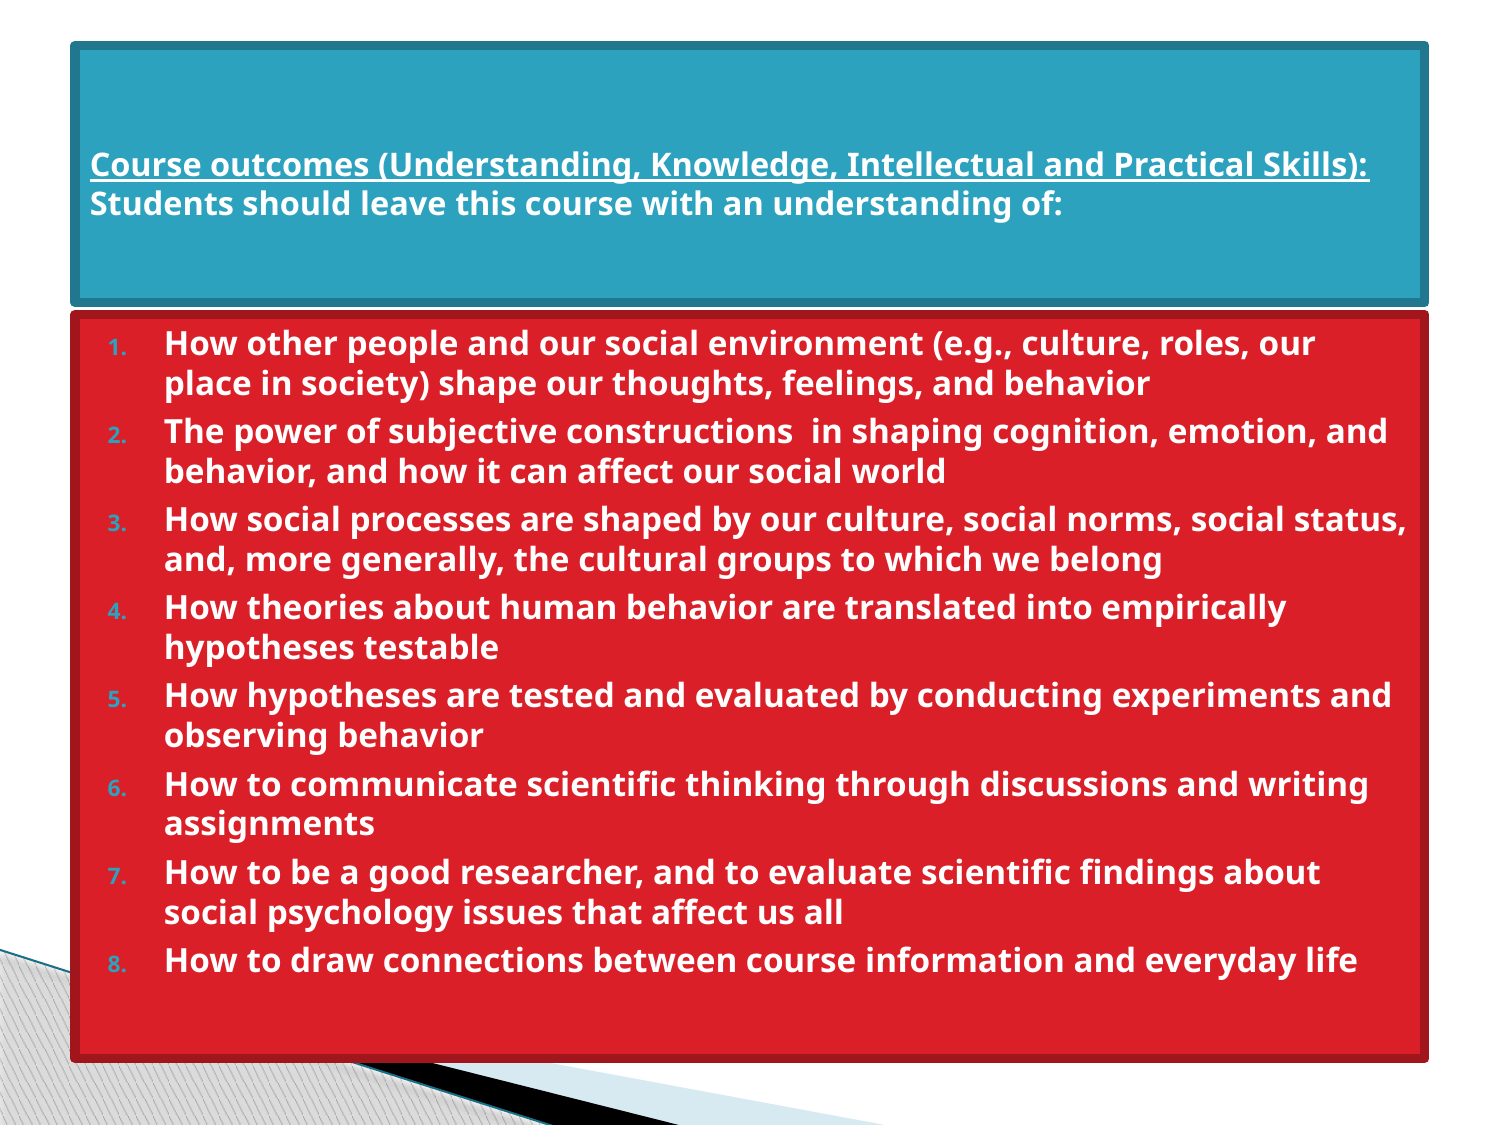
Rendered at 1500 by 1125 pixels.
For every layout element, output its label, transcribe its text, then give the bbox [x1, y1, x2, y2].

list How other people and our social environment (e.g., culture, roles, our place in society) shape our thoughts, feelings, and behavior The power of subjective constructions in shaping cognition, emotion, and behavior, and how it can affect our social world How social processes are shaped by our culture, social norms, social status, and, more generally, the cultural groups to which we belong How theories about human behavior are translated into empirically hypotheses testable How hypotheses are tested and evaluated by conducting experiments and observing behavior How to communicate scientific thinking through discussions and writing assignments How to be a good researcher, and to evaluate scientific findings about social psychology issues that affect us all How to draw connections between course information and everyday life [70, 310, 1429, 1063]
title Course outcomes (Understanding, Knowledge, Intellectual and Practical Skills): Students should leave this course with an understanding of: [70, 41, 1429, 307]
